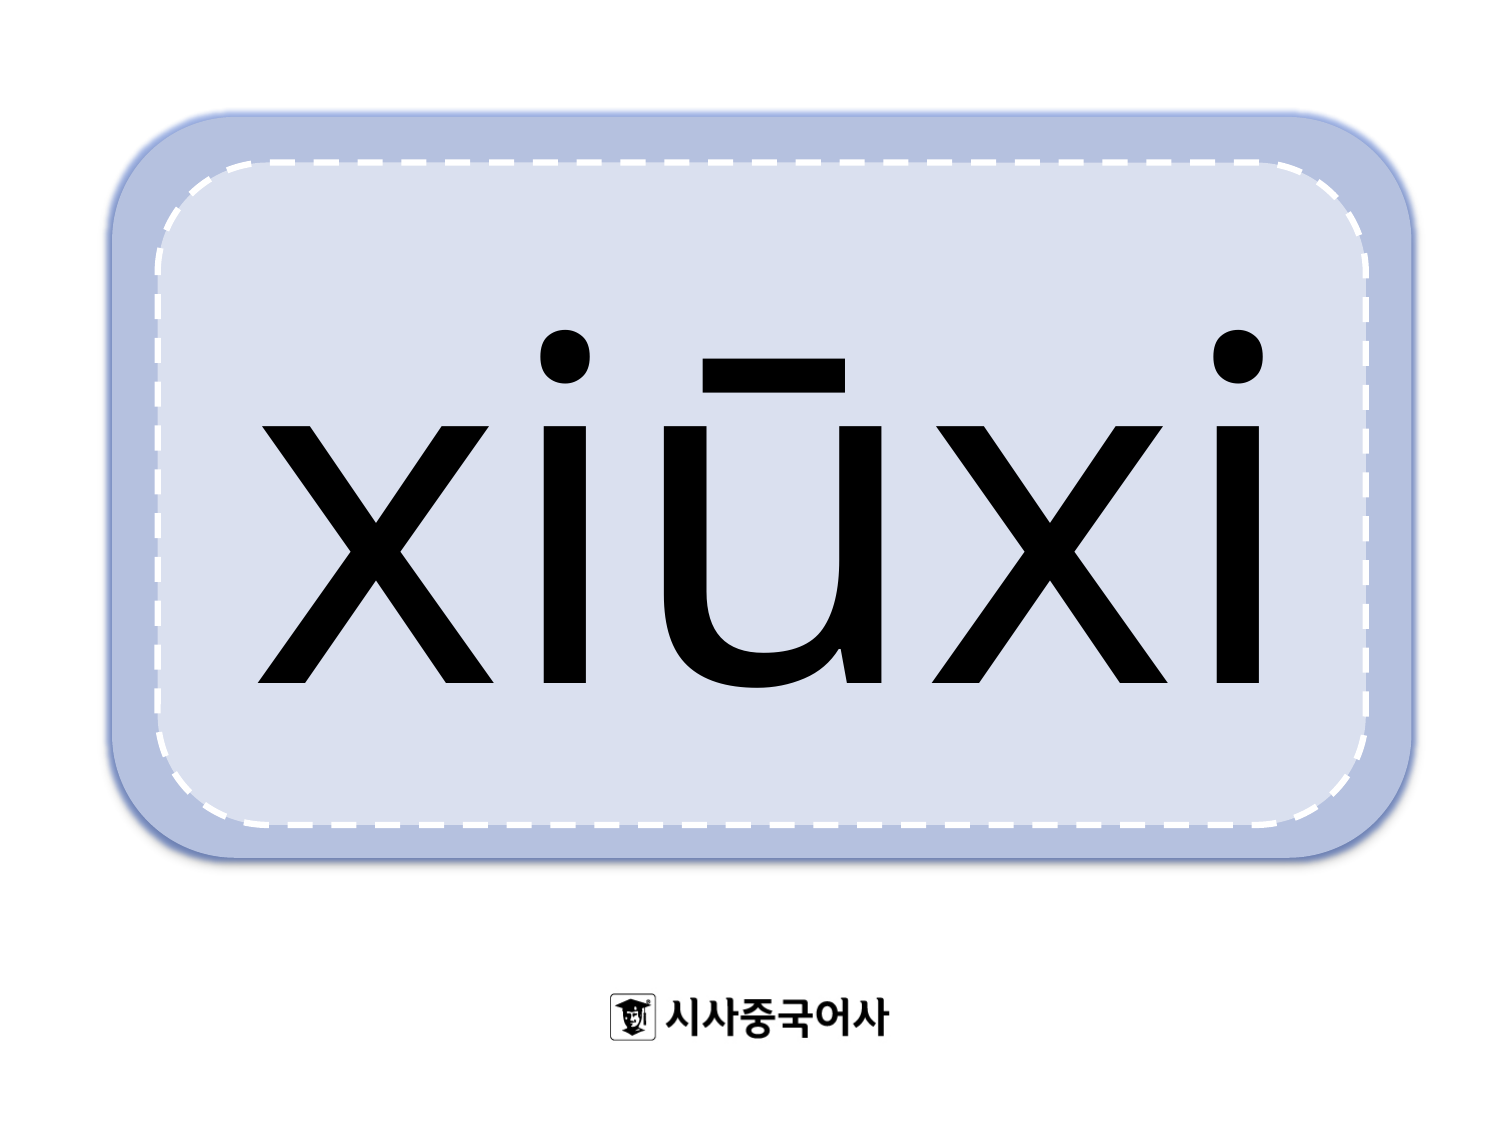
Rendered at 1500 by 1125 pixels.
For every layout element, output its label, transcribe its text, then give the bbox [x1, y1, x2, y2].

picture [602, 987, 898, 1047]
text_box xiūxi [171, 160, 1380, 824]
